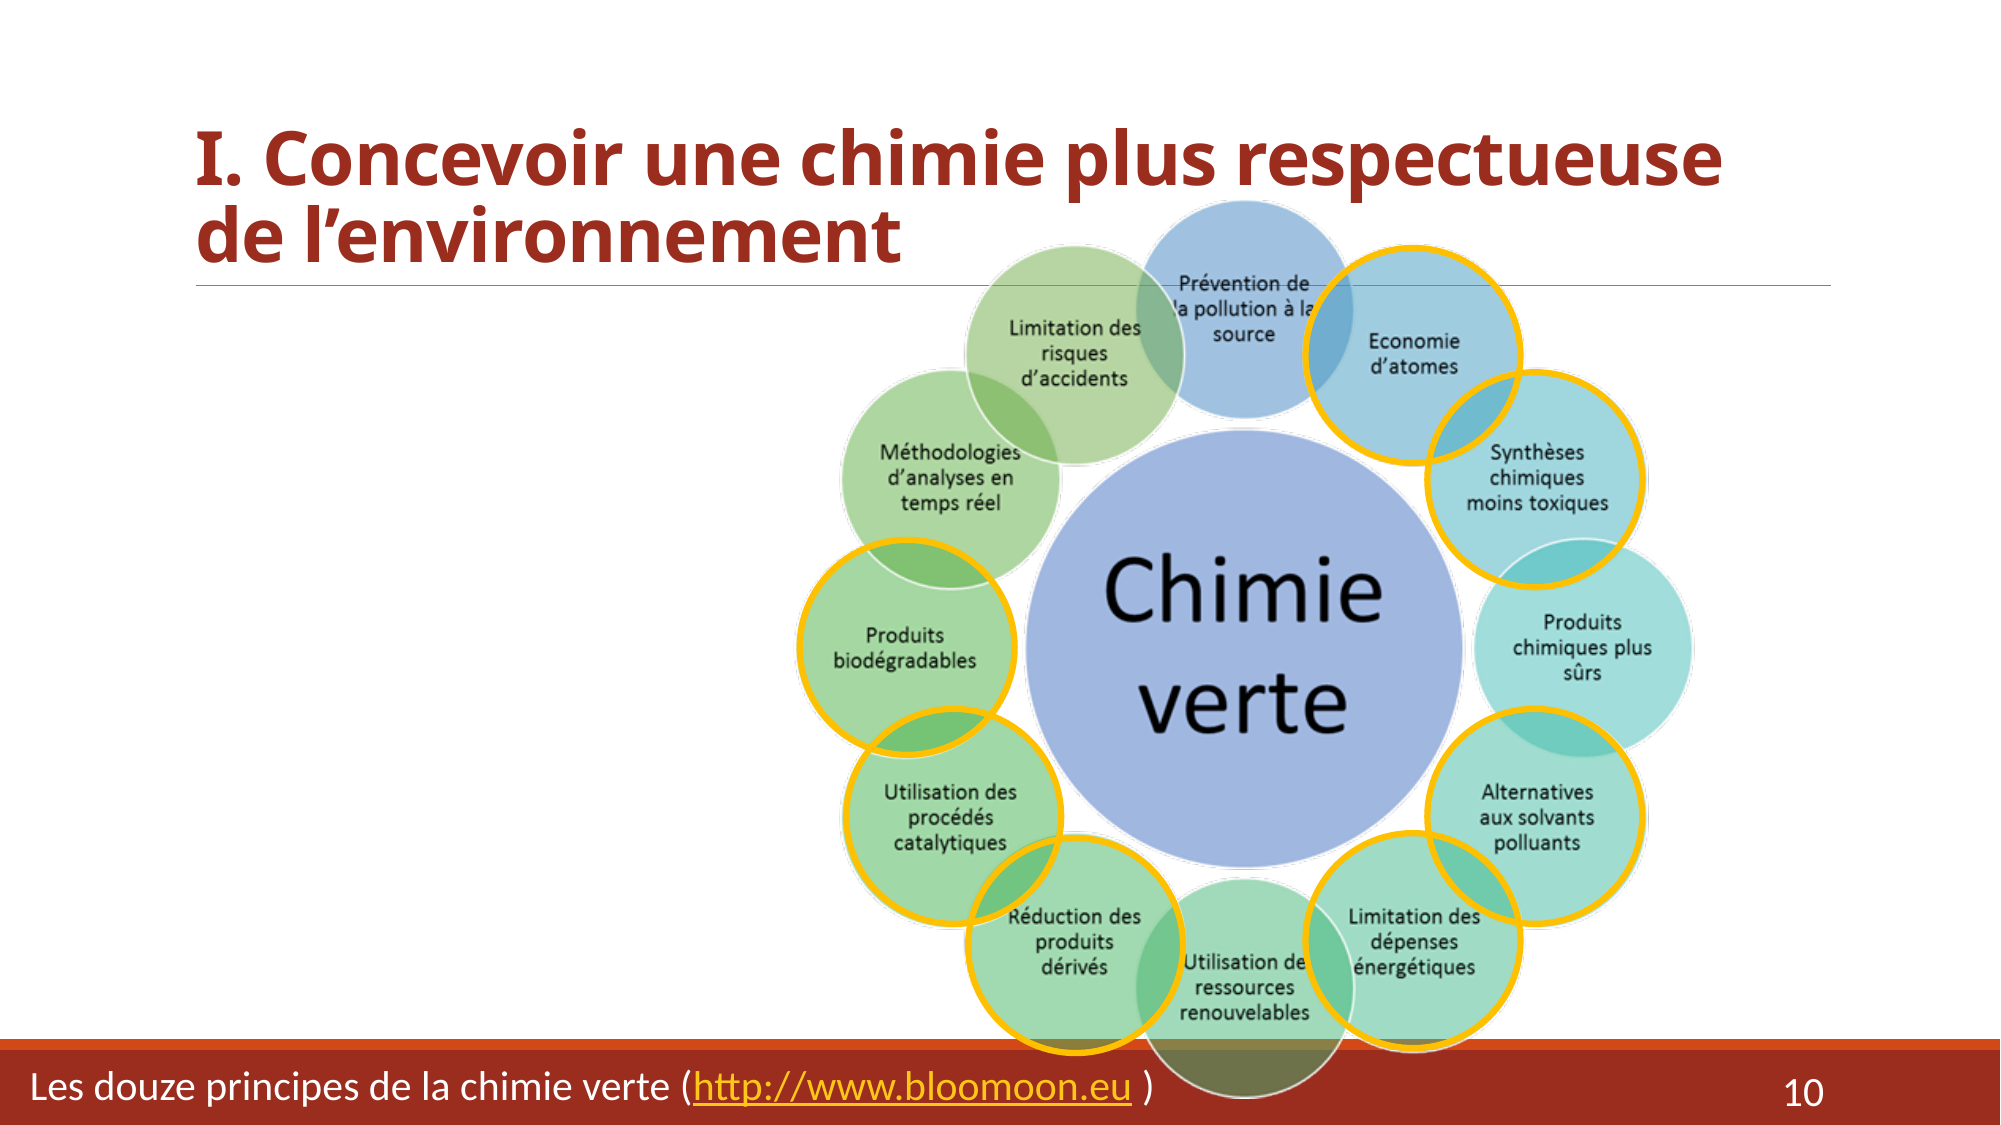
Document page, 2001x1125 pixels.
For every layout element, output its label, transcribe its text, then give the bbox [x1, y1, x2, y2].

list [777, 199, 1705, 1100]
text_box Les douze principes de la chimie verte (http://www.bloomoon.eu ) [0, 1056, 2000, 1125]
title I. Concevoir une chimie plus respectueuse de l’environnement [180, 47, 1830, 285]
